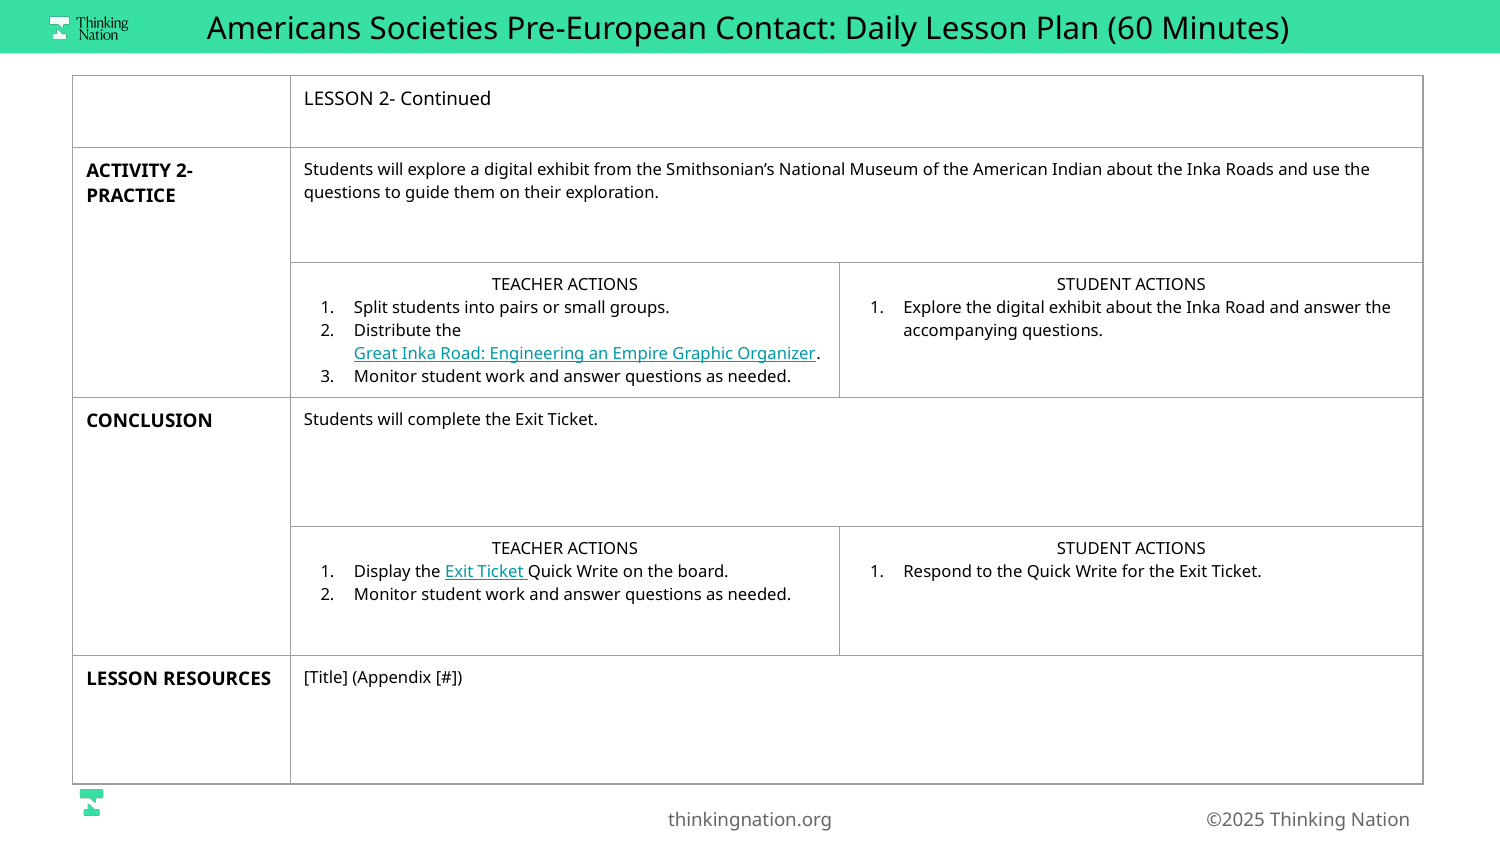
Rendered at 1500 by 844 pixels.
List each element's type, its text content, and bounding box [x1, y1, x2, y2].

table_header LESSON 2- Continued [291, 76, 1422, 147]
table_cell STUDENT ACTIONS Explore the digital exhibit about the Inka Road and answer the accompanying questions. [840, 263, 1422, 397]
text_box thinkingnation.org [572, 794, 928, 821]
table_cell TEACHER ACTIONS Split students into pairs or small groups. Distribute the Great Inka Road: Engineering an Empire Graphic Organizer. Monitor student work and answer questions as needed. [291, 263, 839, 397]
table_cell Students will explore a digital exhibit from the Smithsonian’s National Museum of the American Indian about the Inka Roads and use the questions to guide them on their exploration. [291, 148, 1422, 262]
picture [41, 9, 131, 47]
picture [73, 783, 110, 821]
table_cell CONCLUSION [73, 398, 290, 655]
table_cell STUDENT ACTIONS Respond to the Quick Write for the Exit Ticket. [840, 527, 1422, 655]
text_box Americans Societies Pre-European Contact: Daily Lesson Plan (60 Minutes) [0, 0, 1500, 54]
table_cell Students will complete the Exit Ticket. [291, 398, 1422, 526]
table_cell LESSON RESOURCES [73, 656, 290, 783]
text_box ©2025 Thinking Nation [1067, 794, 1423, 821]
table_cell TEACHER ACTIONS Display the Exit Ticket Quick Write on the board. Monitor student work and answer questions as needed. [291, 527, 839, 655]
table_header [73, 76, 290, 147]
table_cell ACTIVITY 2- PRACTICE [73, 148, 290, 397]
table_cell [Title] (Appendix [#]) [291, 656, 1422, 783]
